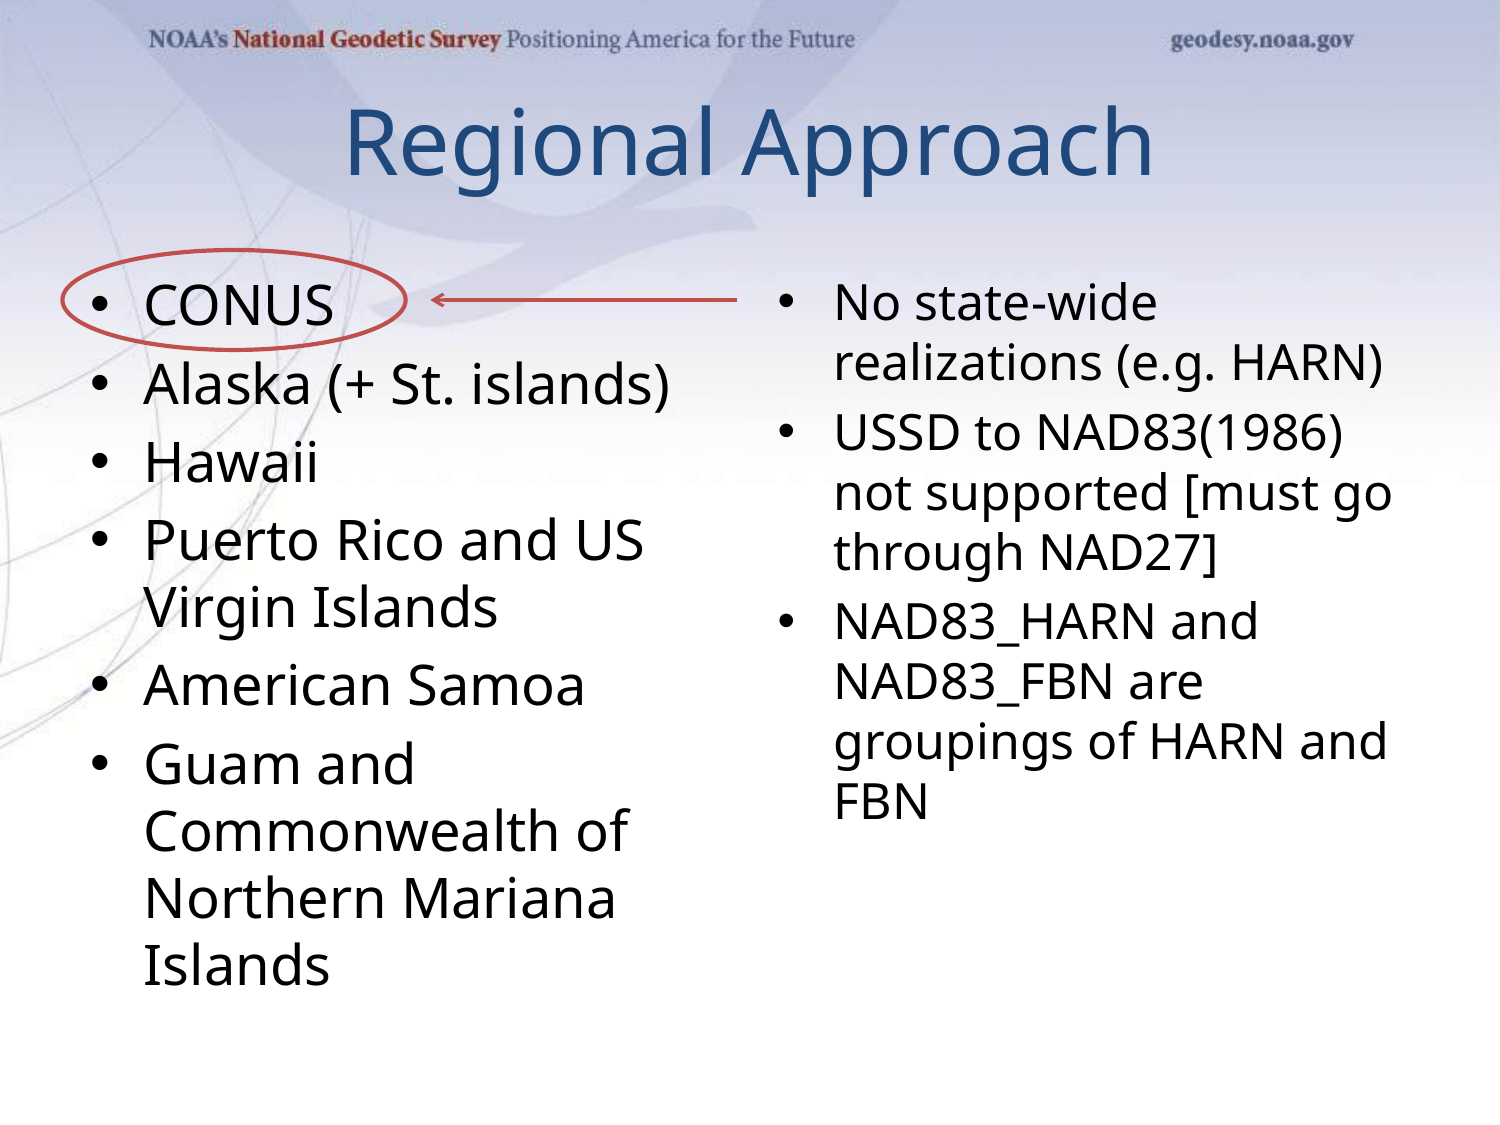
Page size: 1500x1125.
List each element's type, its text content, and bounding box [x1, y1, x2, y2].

title Regional Approach [75, 45, 1425, 233]
picture [0, 0, 1500, 1122]
list CONUS Alaska (+ St. islands) Hawaii Puerto Rico and US Virgin Islands American Samoa Guam and Commonwealth of Northern Mariana Islands [75, 262, 738, 1005]
text_box [60, 247, 408, 353]
list No state-wide realizations (e.g. HARN) USSD to NAD83(1986) not supported [must go through NAD27] NAD83_HARN and NAD83_FBN are groupings of HARN and FBN [762, 262, 1425, 1005]
